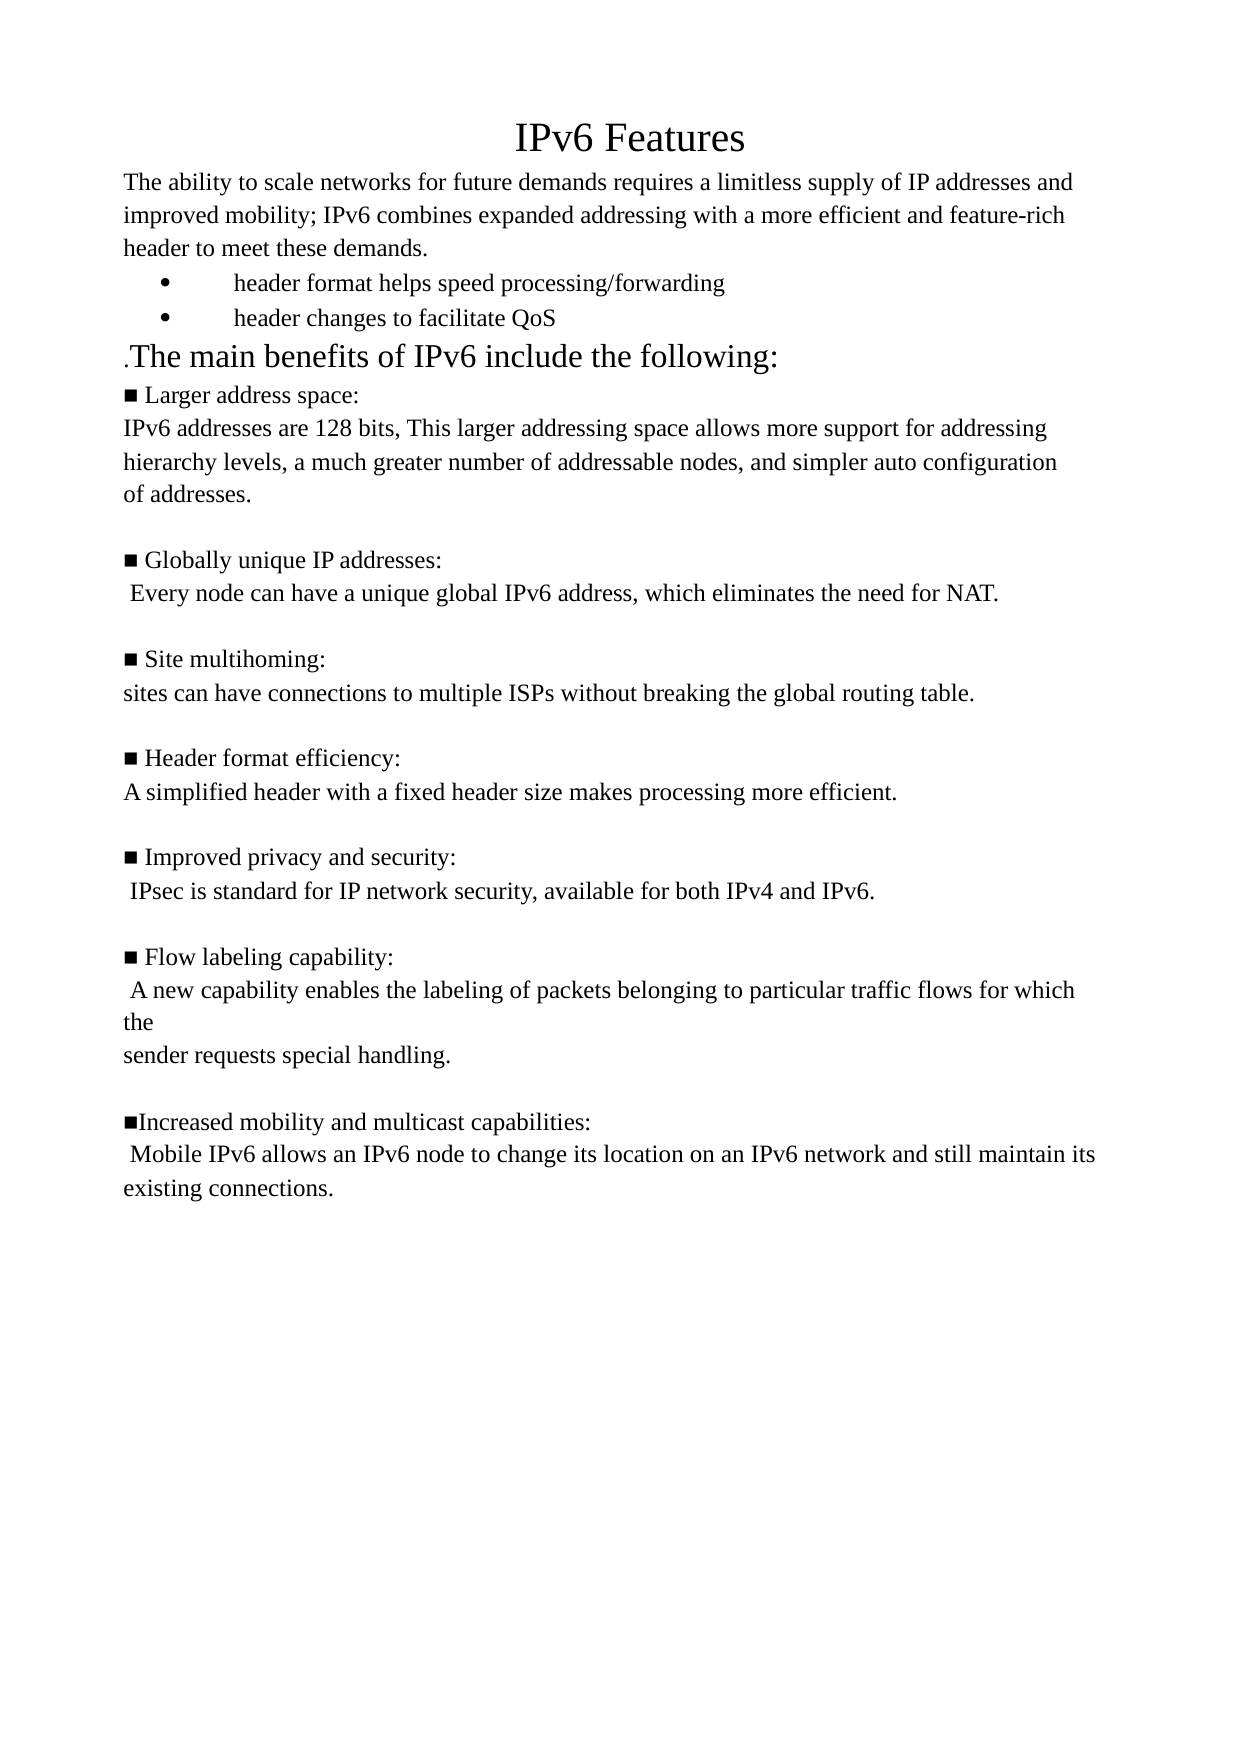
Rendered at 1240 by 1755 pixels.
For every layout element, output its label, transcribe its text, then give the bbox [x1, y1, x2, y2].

text_box IPv6 Features The ability to scale networks for future demands requires a limitless supply of IP addresses and improved mobility; IPv6 combines expanded addressing with a more efficient and feature-rich header to meet these demands.  header format helps speed processing/forwarding  header changes to facilitate QoS .The main benefits of IPv6 include the following: ■ Larger address space: IPv6 addresses are 128 bits, This larger addressing space allows more support for addressing hierarchy levels, a much greater number of addressable nodes, and simpler auto configuration of addresses. ■ Globally unique IP addresses: Every node can have a unique global IPv6 address, which eliminates the need for NAT. ■ Site multihoming: sites can have connections to multiple ISPs without breaking the global routing table. ■ Header format efficiency: A simplified header with a fixed header size makes processing more efficient. ■ Improved privacy and security: IPsec is standard for IP network security, available for both IPv4 and IPv6. ■ Flow labeling capability: A new capability enables the labeling of packets belonging to particular traffic flows for which the sender requests special handling. ■Increased mobility and multicast capabilities: Mobile IPv6 allows an IPv6 node to change its location on an IPv6 network and still maintain its existing connections. [123, 111, 1107, 1169]
